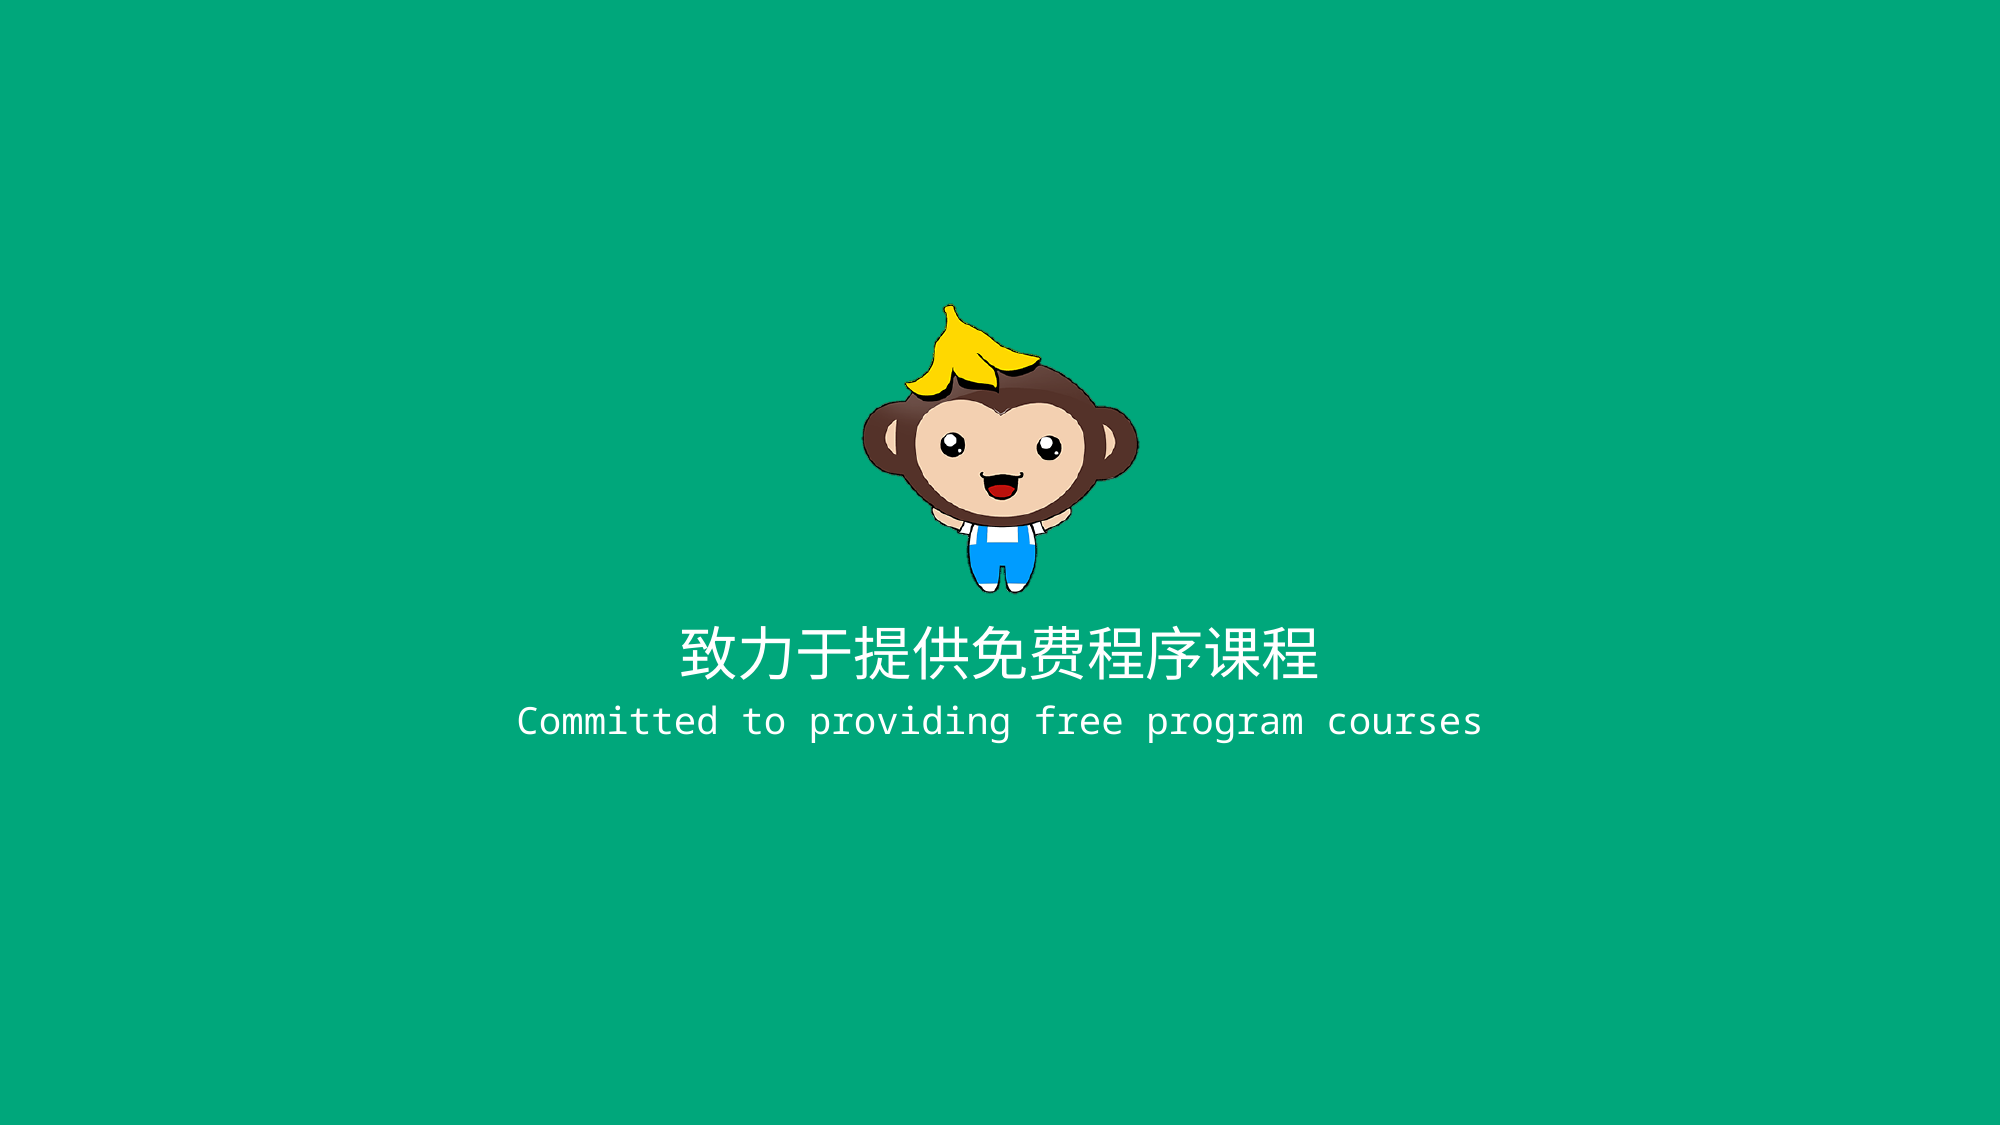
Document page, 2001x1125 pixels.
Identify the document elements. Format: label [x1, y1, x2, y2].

text_box [631, 609, 1369, 751]
picture [786, 235, 1214, 663]
